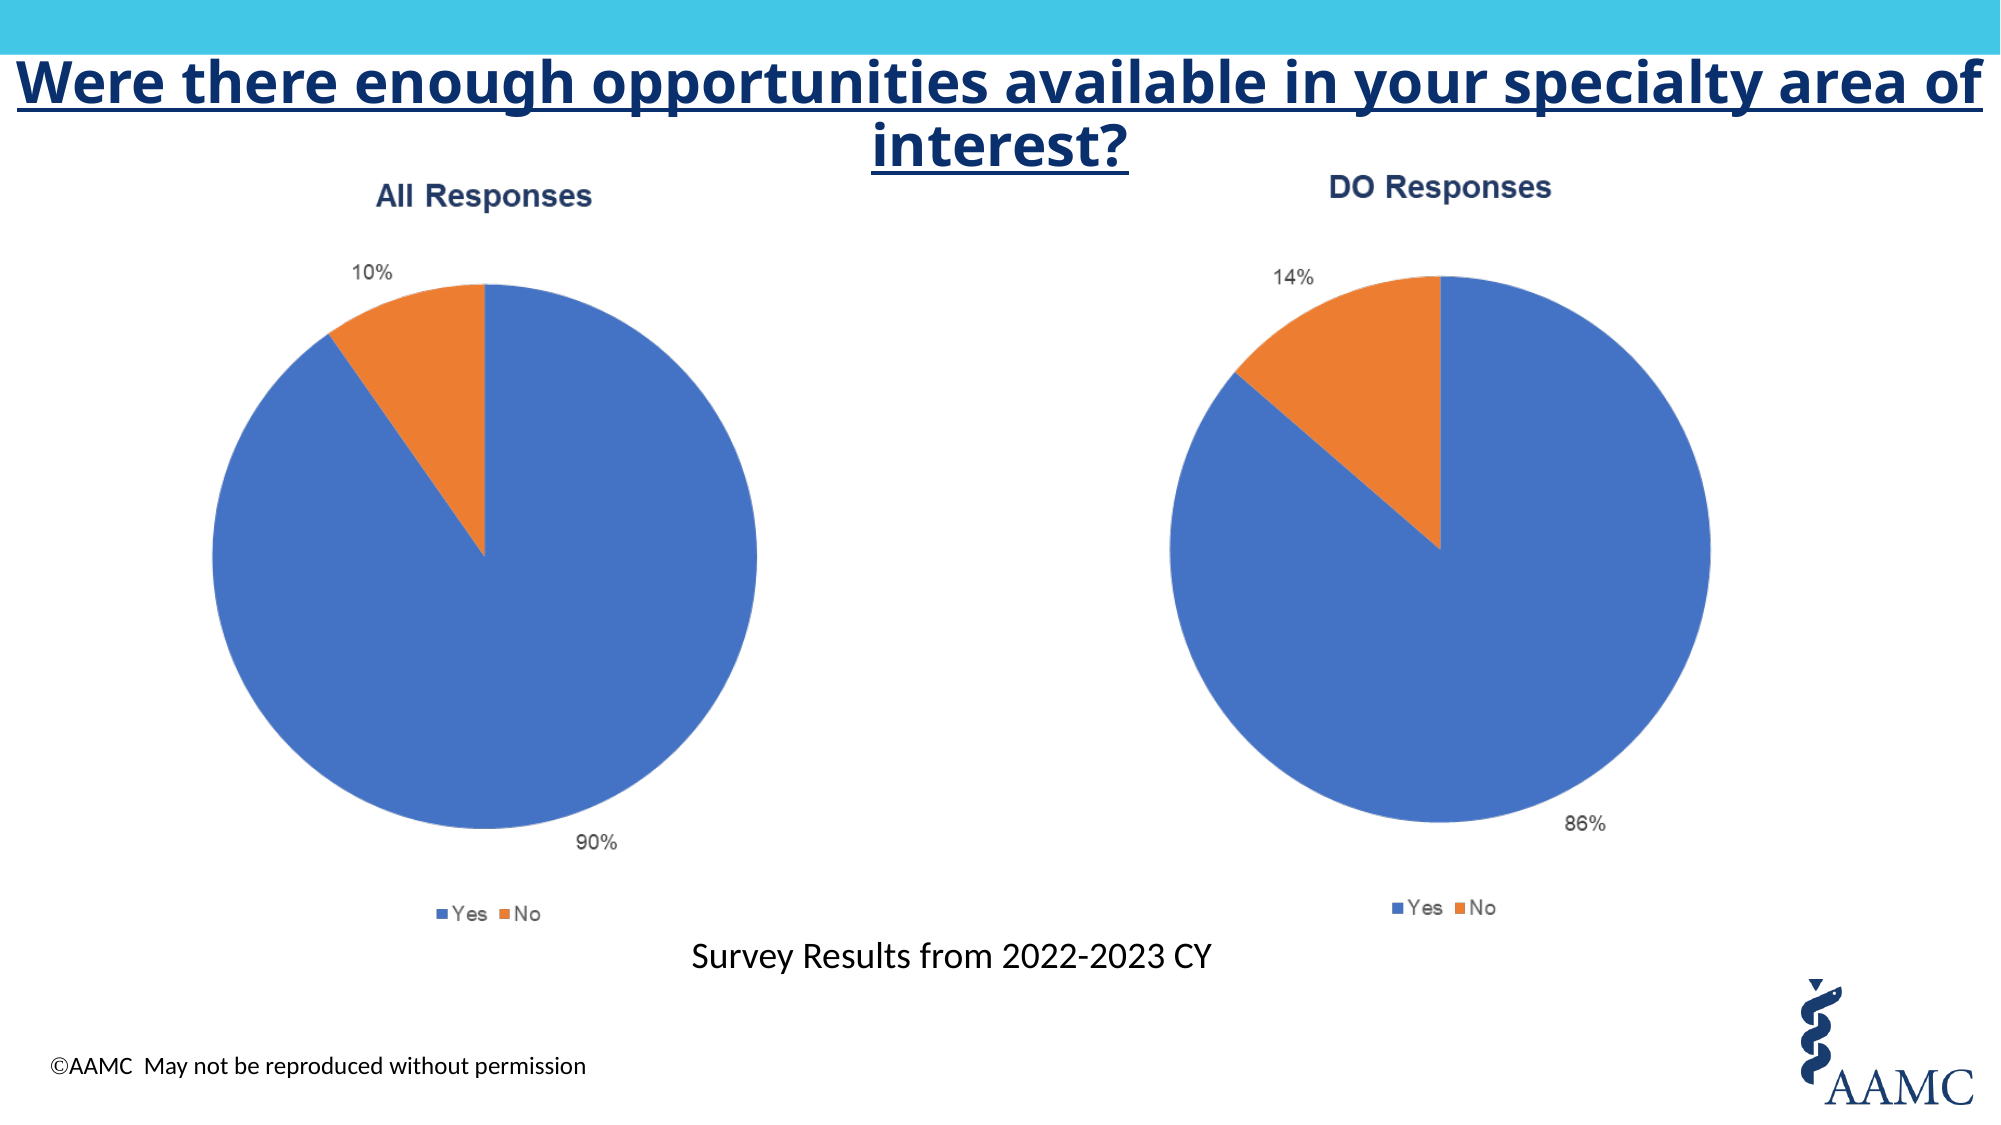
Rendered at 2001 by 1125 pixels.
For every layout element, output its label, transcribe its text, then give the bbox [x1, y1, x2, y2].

title Were there enough opportunities available in your specialty area of interest? [0, 64, 2000, 167]
picture [0, 0, 2001, 1125]
text_box ©AAMC May not be reproduced without permission [35, 1042, 933, 1125]
text_box Survey Results from 2022-2023 CY [676, 940, 1267, 984]
